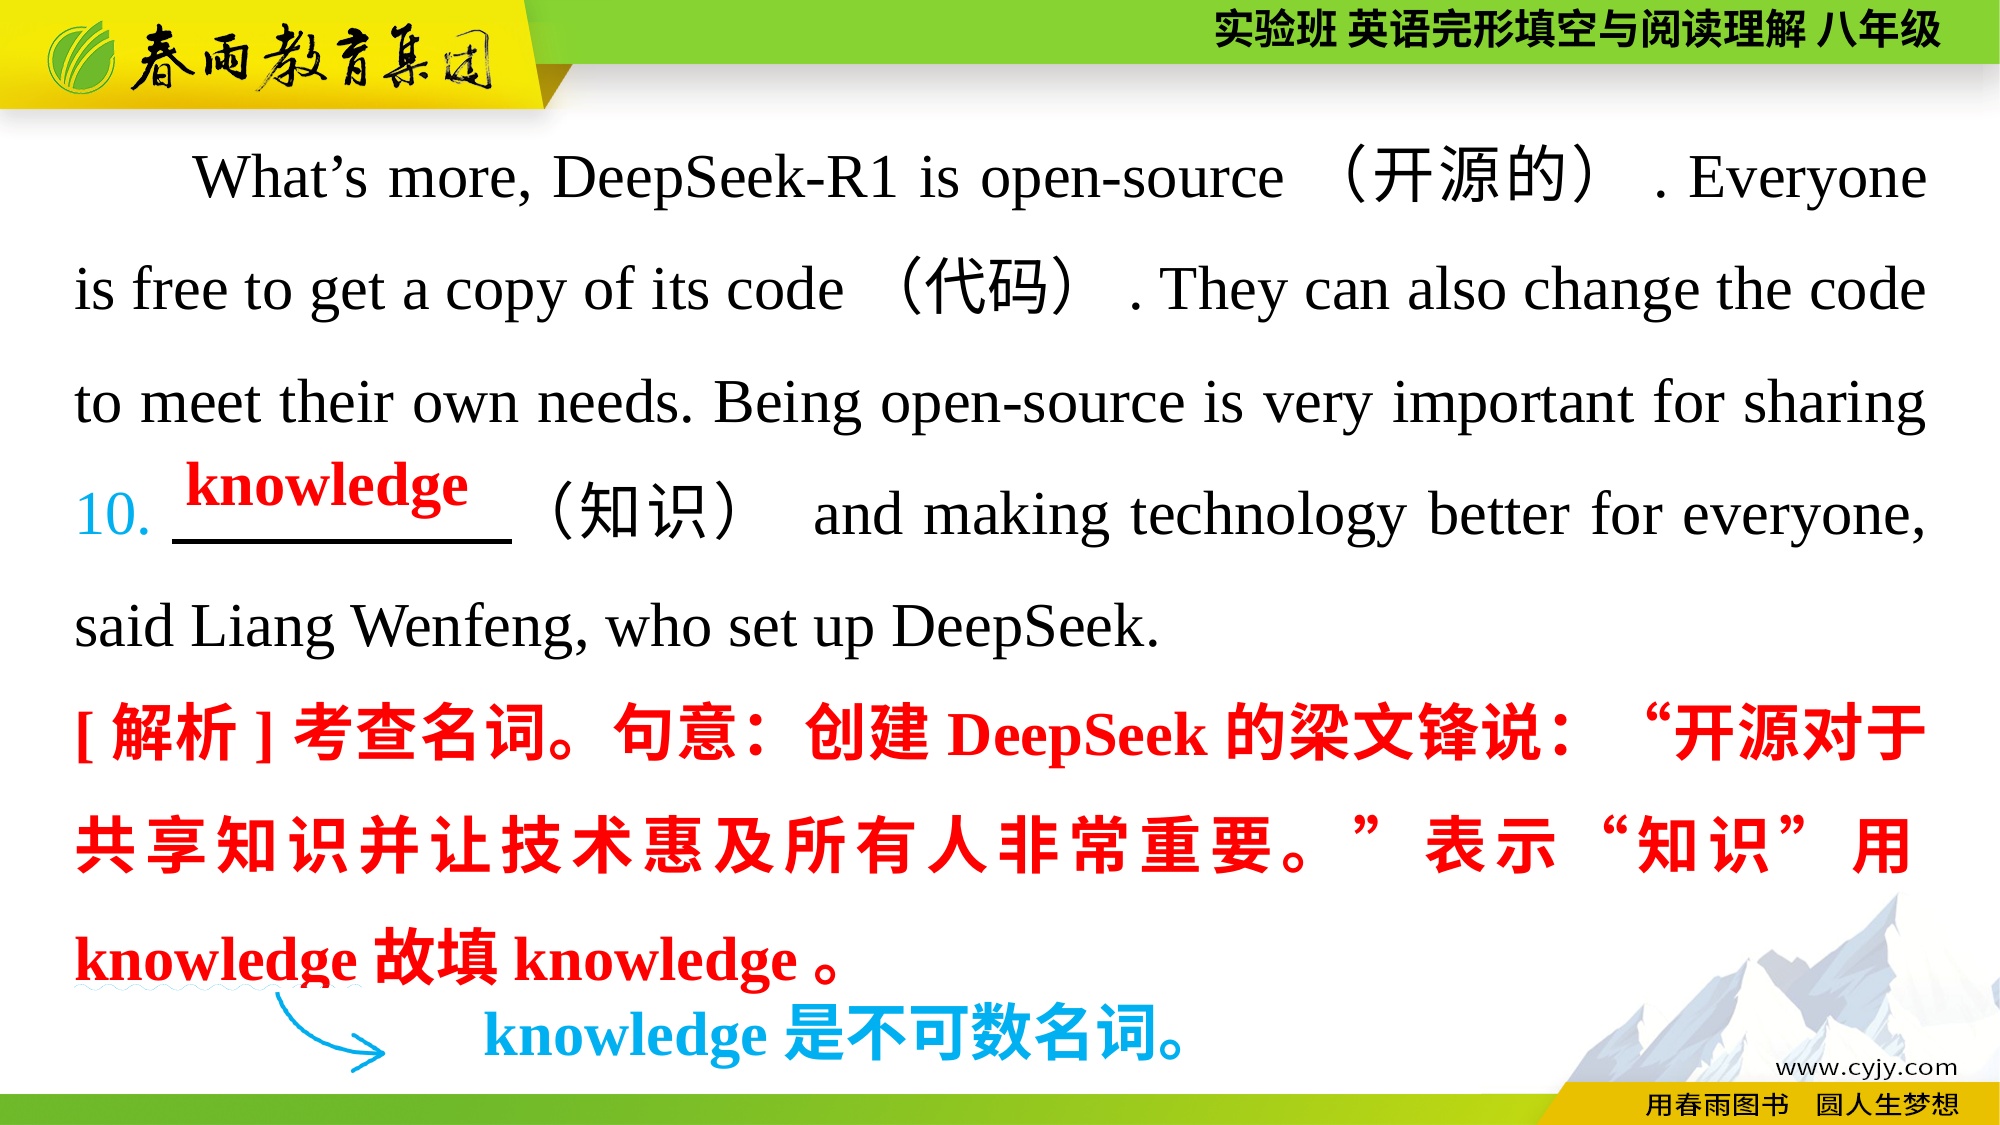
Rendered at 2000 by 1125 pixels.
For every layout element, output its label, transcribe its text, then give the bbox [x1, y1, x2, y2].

text_box knowledge [170, 435, 485, 526]
picture [0, 0, 2000, 1125]
list What’s more, DeepSeek-R1 is open-source（开源的）. Everyone is free to get a copy of its code（代码）. They can also change the code to meet their own needs. Being open-source is very important for sharing 10. （知识） and making technology better for everyone, said Liang Wenfeng, who set up DeepSeek. [59, 90, 1944, 648]
text_box [解析]考查名词。句意：创建DeepSeek的梁文锋说：“开源对于共享知识并让技术惠及所有人非常重要。”表示“知识”用knowledge故填knowledge。 knowledge是不可数名词。 [59, 648, 1944, 1076]
